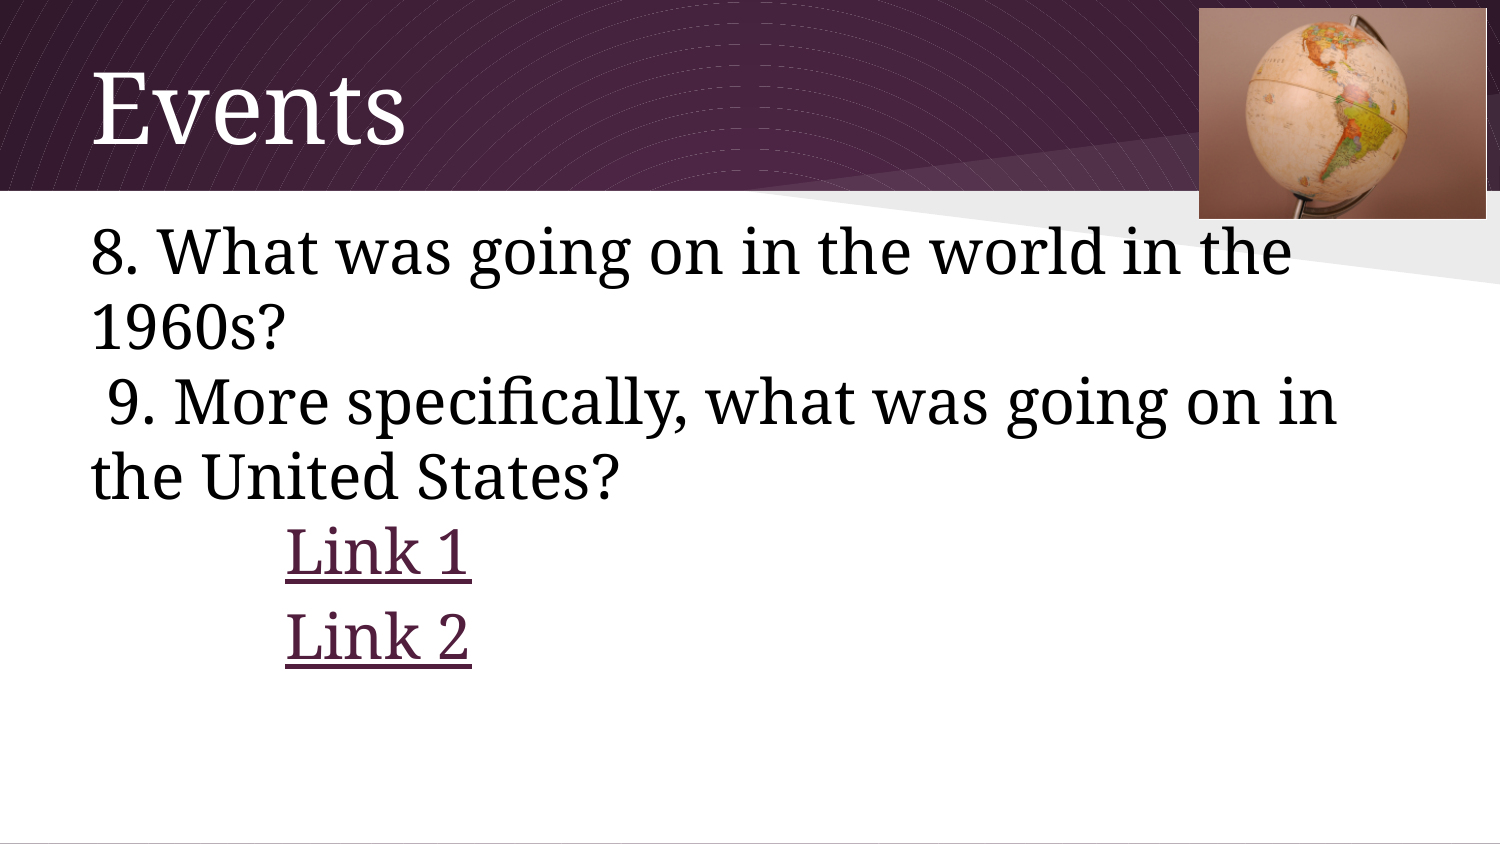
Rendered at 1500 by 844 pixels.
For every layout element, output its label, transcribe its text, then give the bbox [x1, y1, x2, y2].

list 8. What was going on in the world in the 1960s? 9. More specifically, what was going on in the United States? Link 1 Link 2 [75, 196, 1425, 844]
title Events [75, 18, 1193, 190]
picture [1199, 8, 1488, 220]
